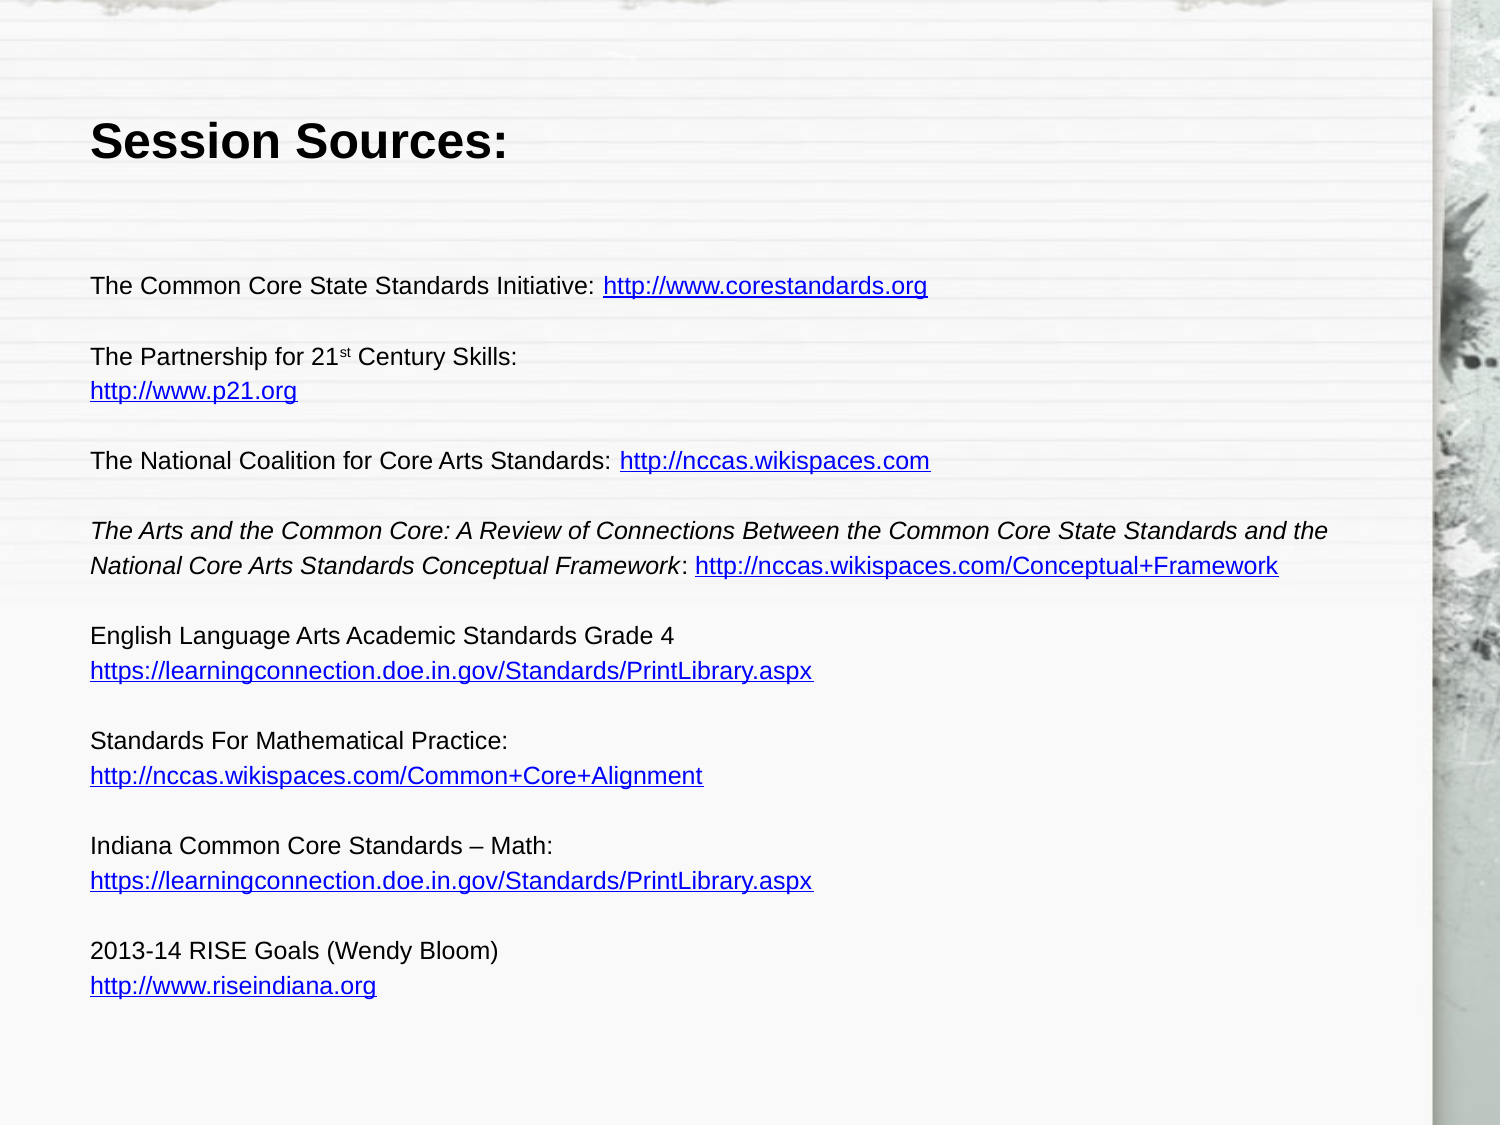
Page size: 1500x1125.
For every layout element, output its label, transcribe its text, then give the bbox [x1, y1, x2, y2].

list The Common Core State Standards Initiative: http://www.corestandards.org The Partnership for 21st Century Skills: http://www.p21.org The National Coalition for Core Arts Standards: http://nccas.wikispaces.com The Arts and the Common Core: A Review of Connections Between the Common Core State Standards and the National Core Arts Standards Conceptual Framework: http://nccas.wikispaces.com/Conceptual+Framework English Language Arts Academic Standards Grade 4 https://learningconnection.doe.in.gov/Standards/PrintLibrary.aspx Standards For Mathematical Practice: http://nccas.wikispaces.com/Common+Core+Alignment Indiana Common Core Standards – Math: https://learningconnection.doe.in.gov/Standards/PrintLibrary.aspx 2013-14 RISE Goals (Wendy Bloom) http://www.riseindiana.org [74, 262, 1426, 1125]
picture [0, 0, 1500, 1125]
title Session Sources: [74, 44, 1426, 233]
